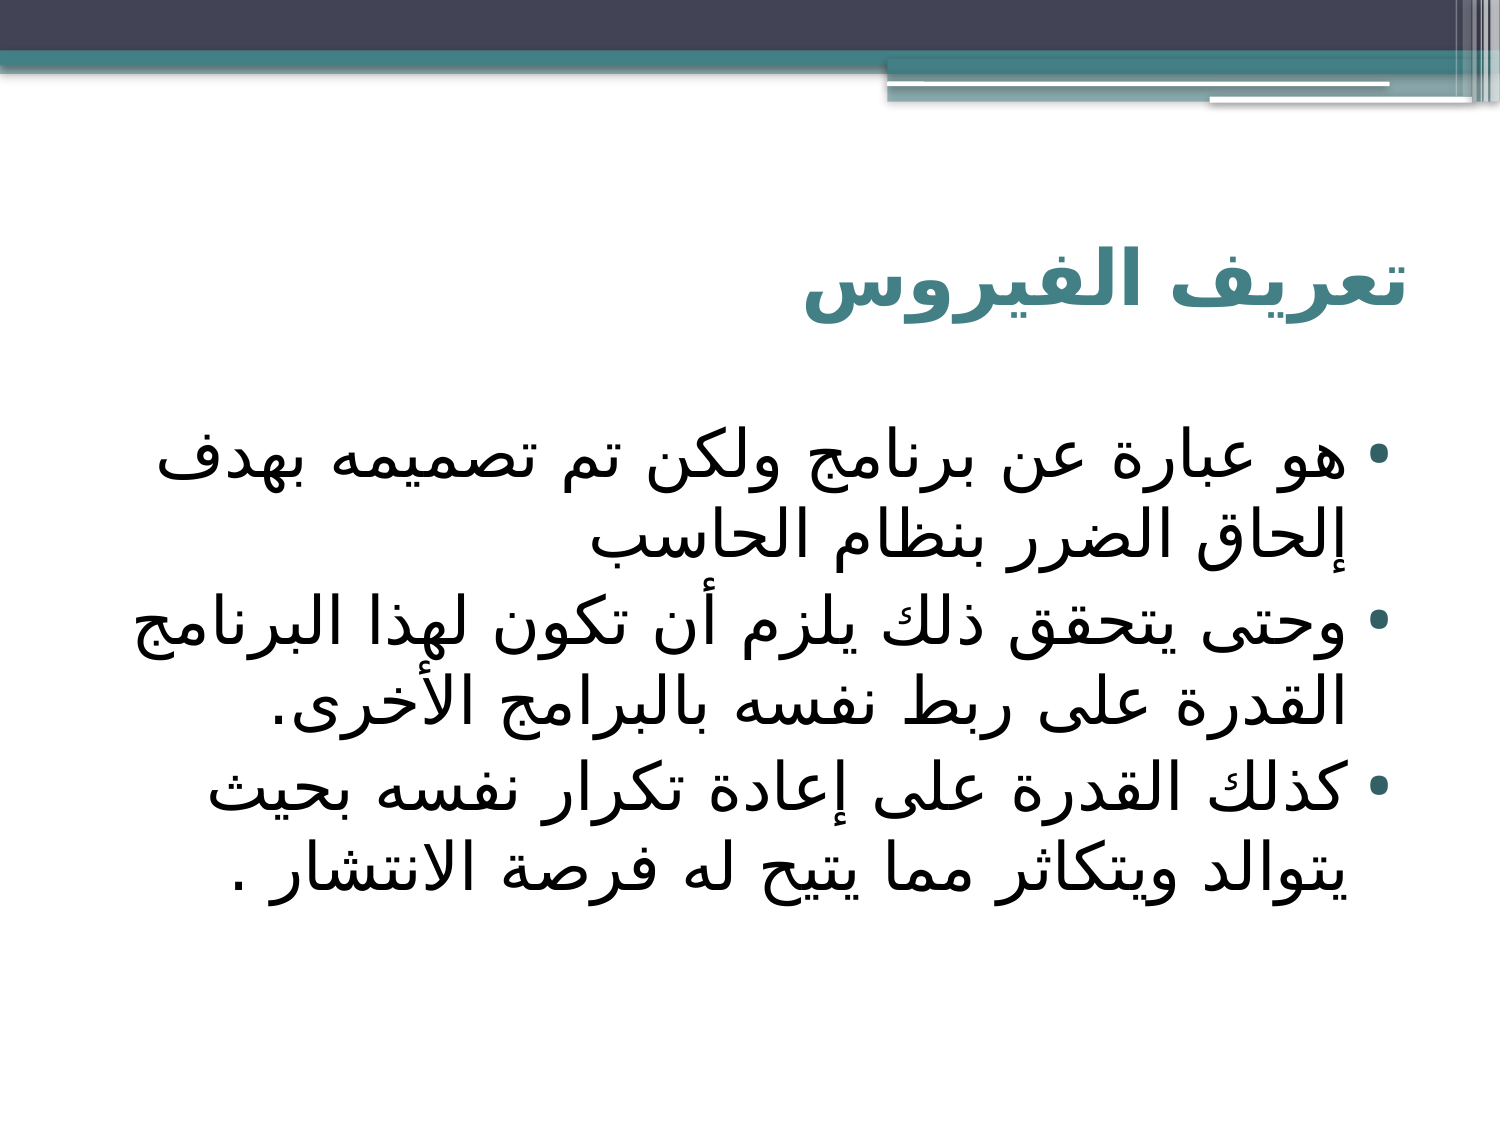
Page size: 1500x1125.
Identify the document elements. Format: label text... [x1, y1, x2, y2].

list هو عبارة عن برنامج ولكن تم تصميمه بهدف إلحاق الضرر بنظام الحاسب وحتى يتحقق ذلك يلزم أن تكون لهذا البرنامج القدرة على ربط نفسه بالبرامج الأخرى. كذلك القدرة على إعادة تكرار نفسه بحيث يتوالد ويتكاثر مما يتيح له فرصة الانتشار . [75, 403, 1425, 1114]
title تعريف الفيروس [75, 187, 1425, 363]
